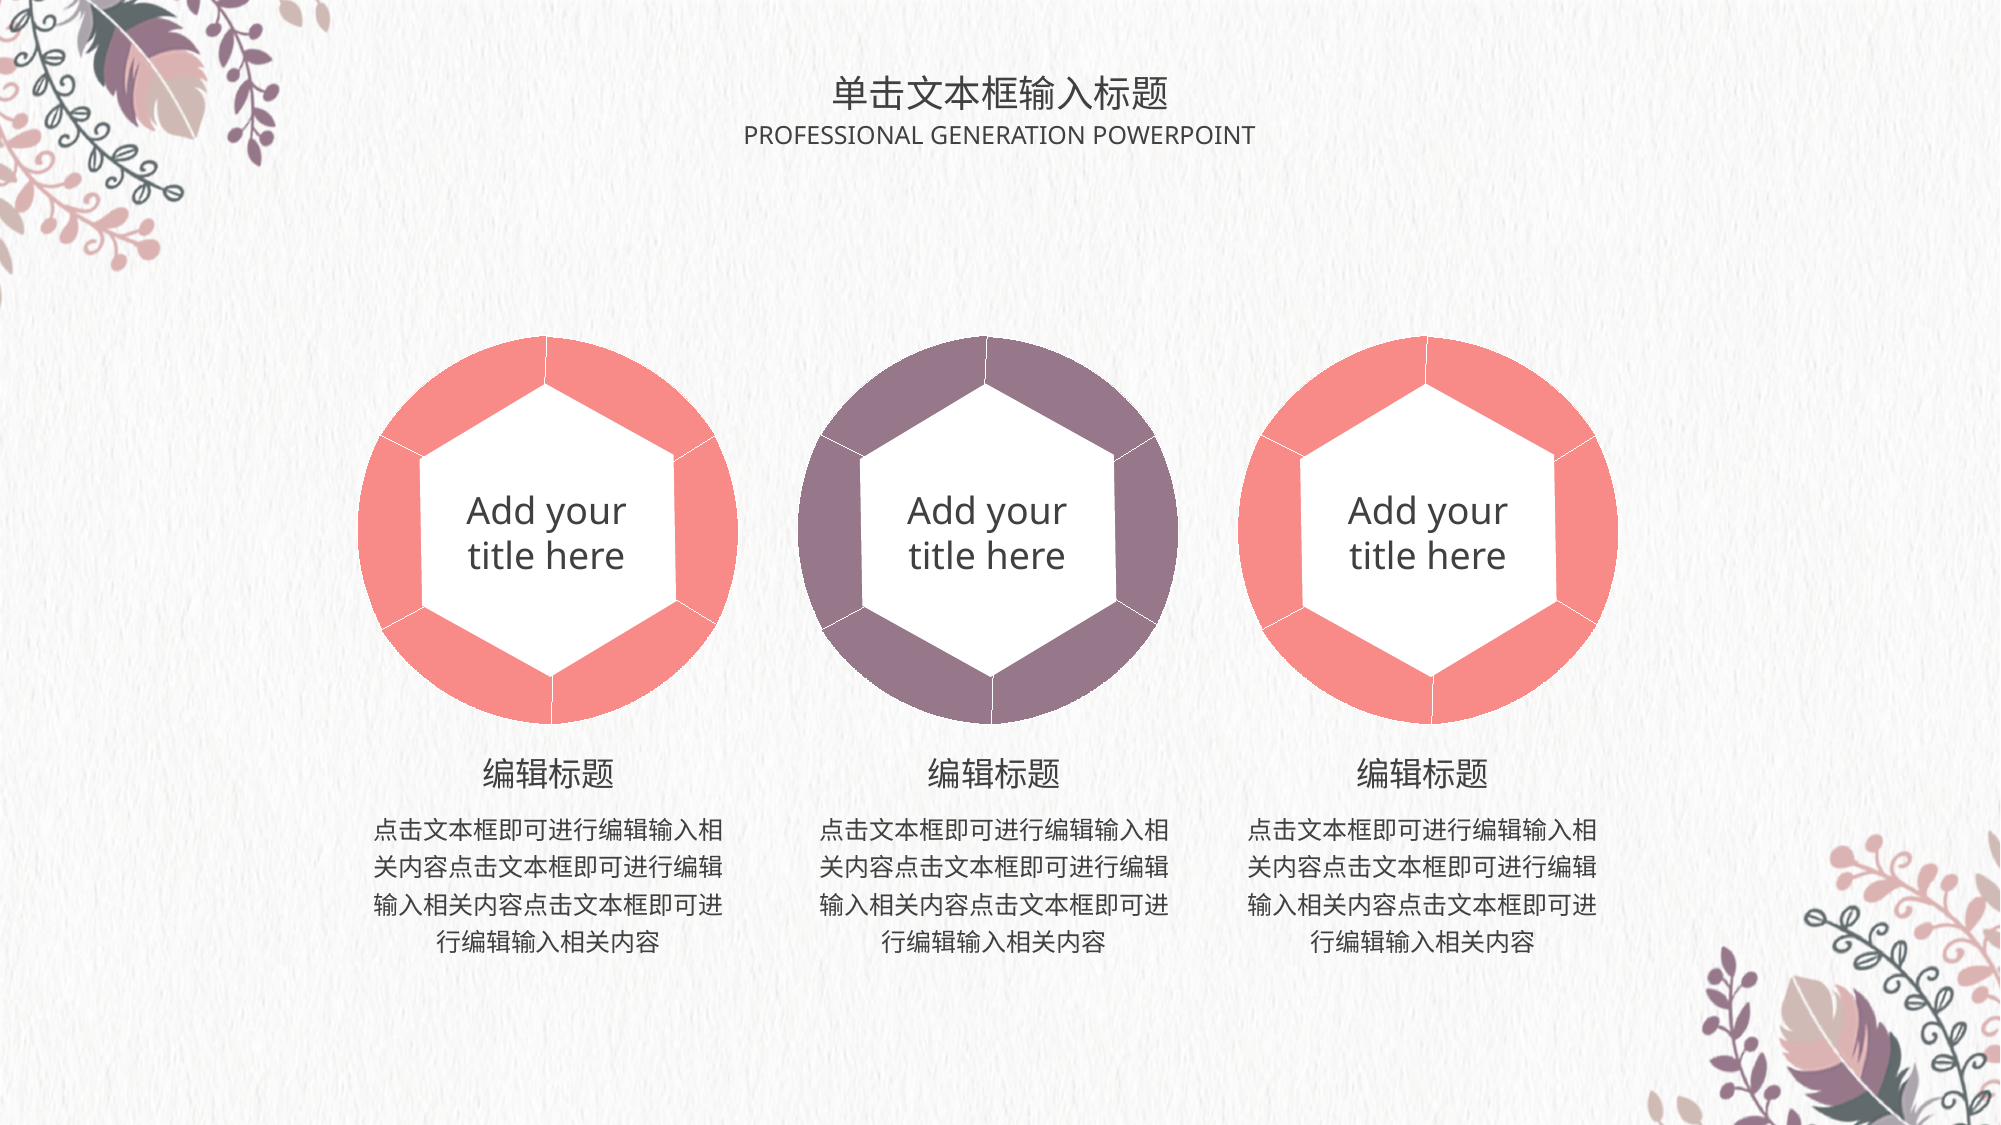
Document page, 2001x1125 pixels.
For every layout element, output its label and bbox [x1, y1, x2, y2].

picture [0, 0, 2000, 1125]
text_box [357, 335, 739, 725]
text_box [797, 335, 1179, 725]
text_box [651, 39, 1349, 158]
text_box [1237, 335, 1619, 725]
